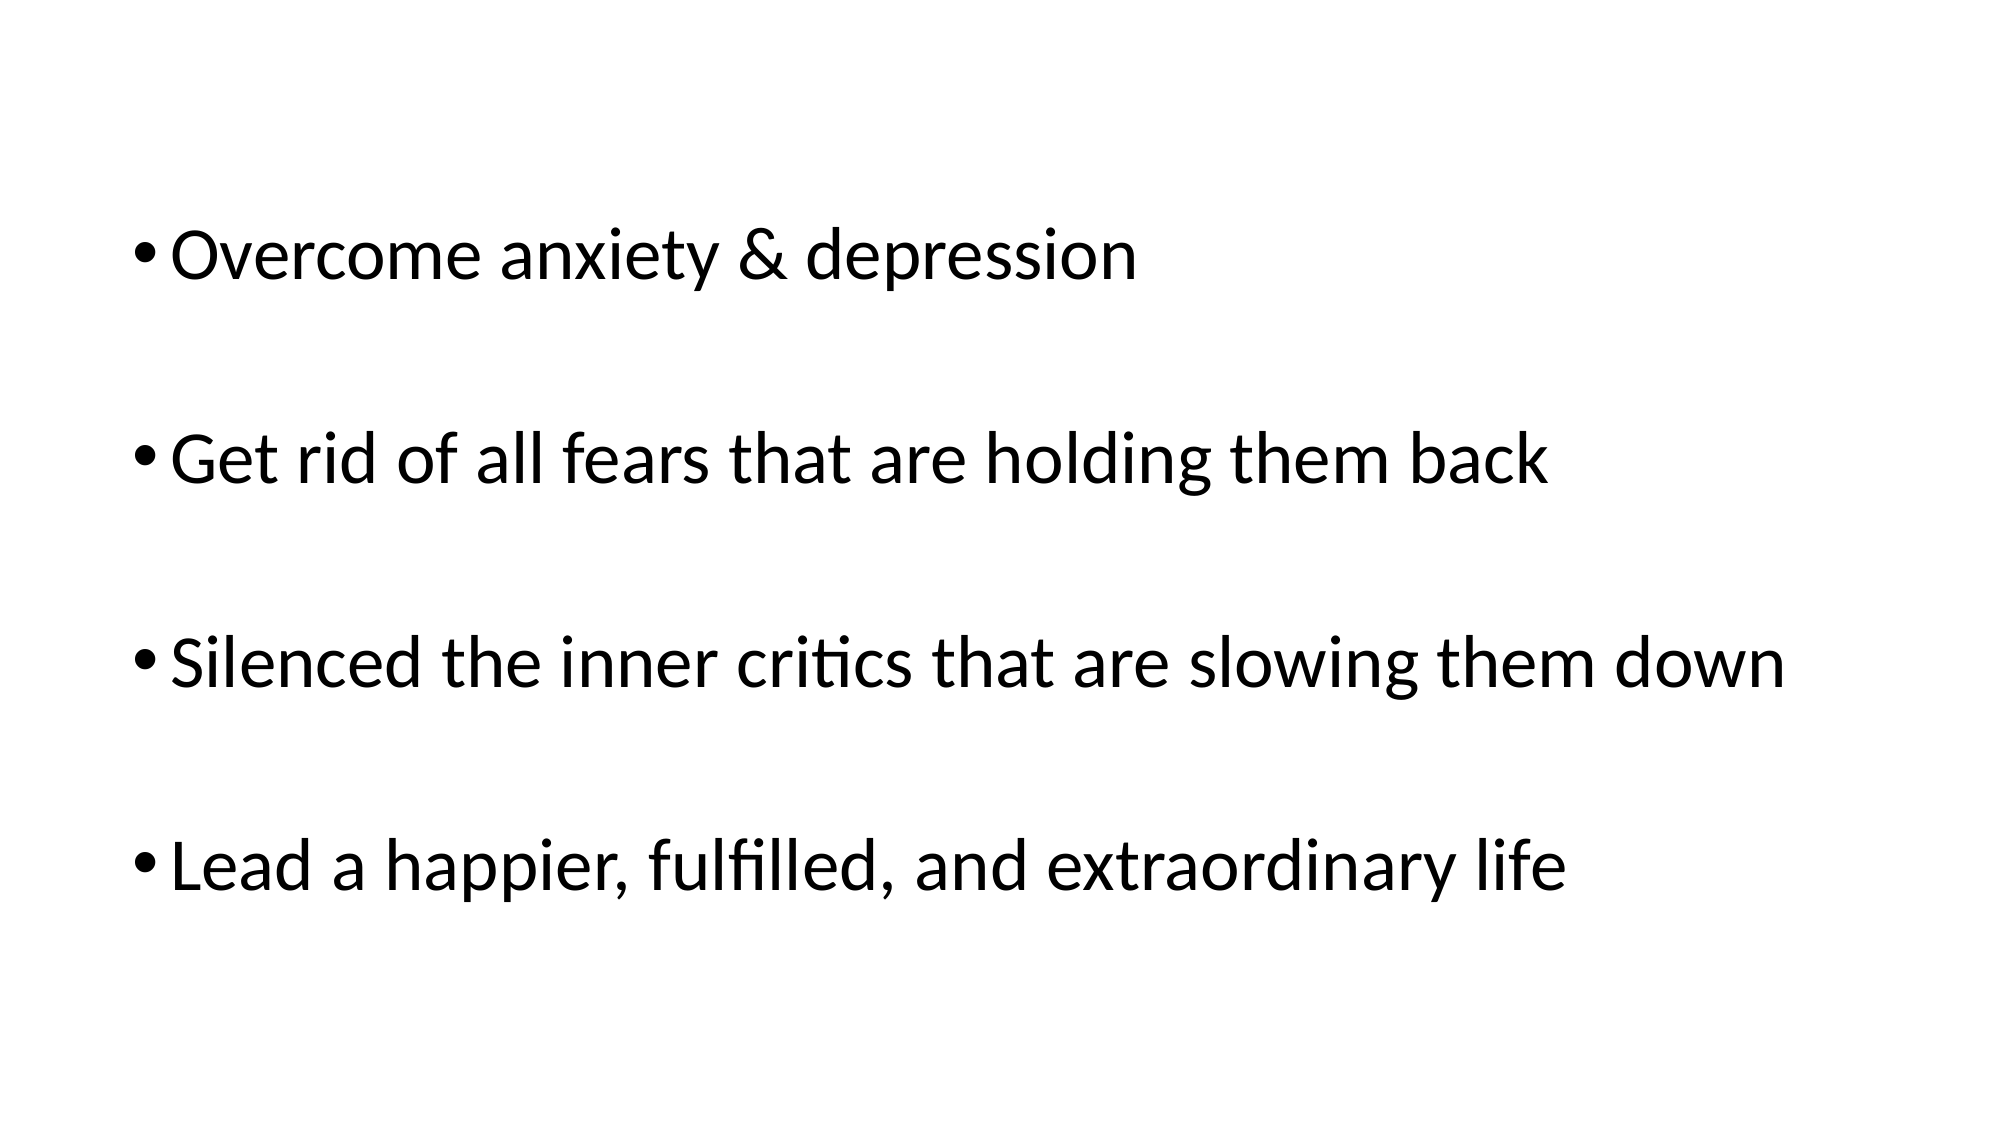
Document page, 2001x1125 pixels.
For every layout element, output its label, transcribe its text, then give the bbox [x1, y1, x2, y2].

list Overcome anxiety & depression Get rid of all fears that are holding them back Silenced the inner critics that are slowing them down Lead a happier, fulfilled, and extraordinary life [117, 207, 1843, 1040]
